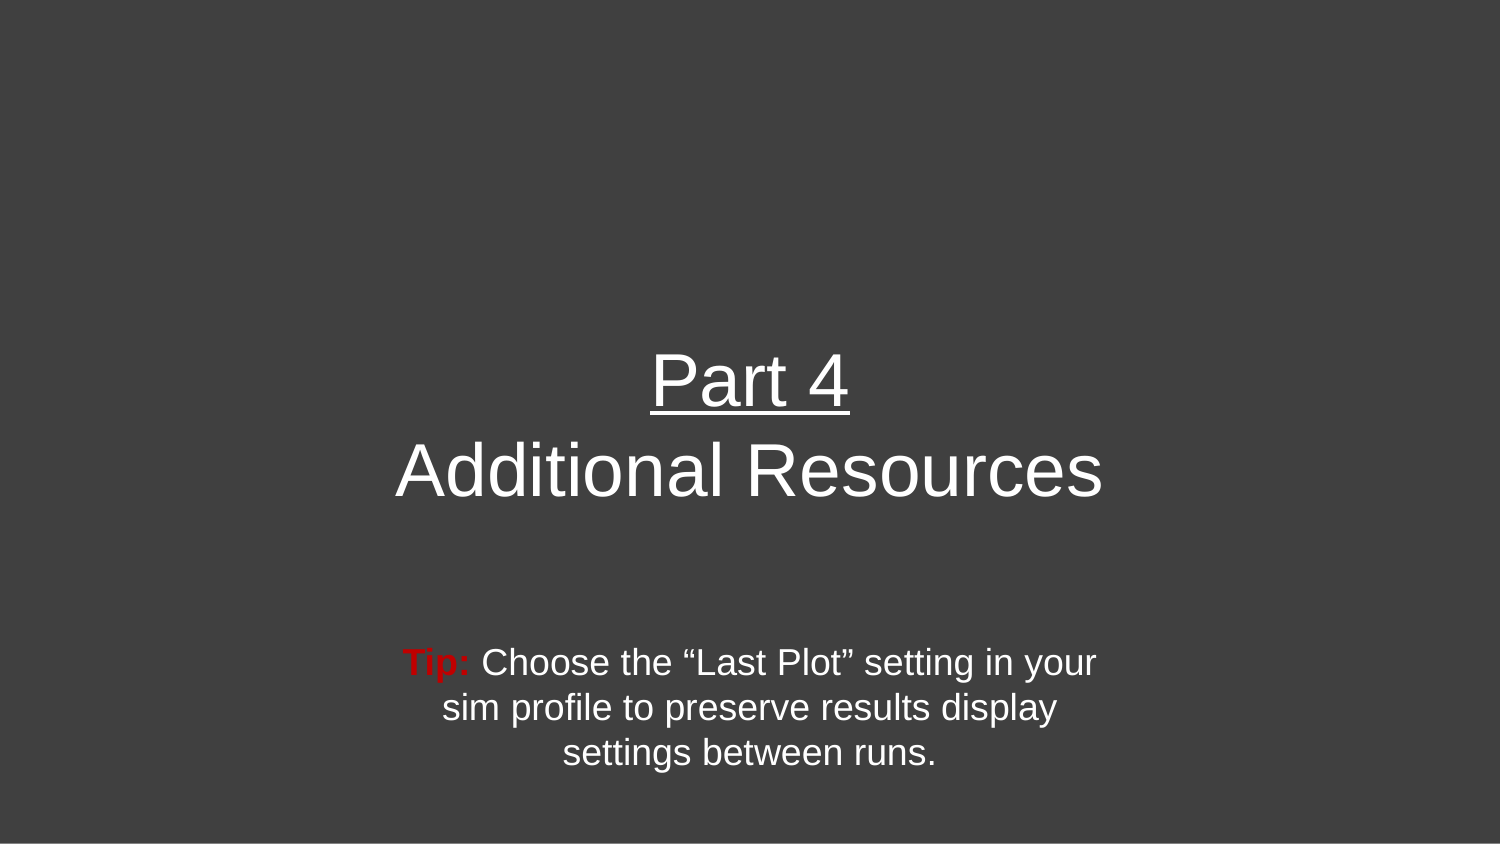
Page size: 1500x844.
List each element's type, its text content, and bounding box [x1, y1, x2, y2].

text_box Part 4 Additional Resources [0, 0, 1500, 844]
text_box Tip: Choose the “Last Plot” setting in your sim profile to preserve results display settings between runs. [374, 630, 1125, 781]
